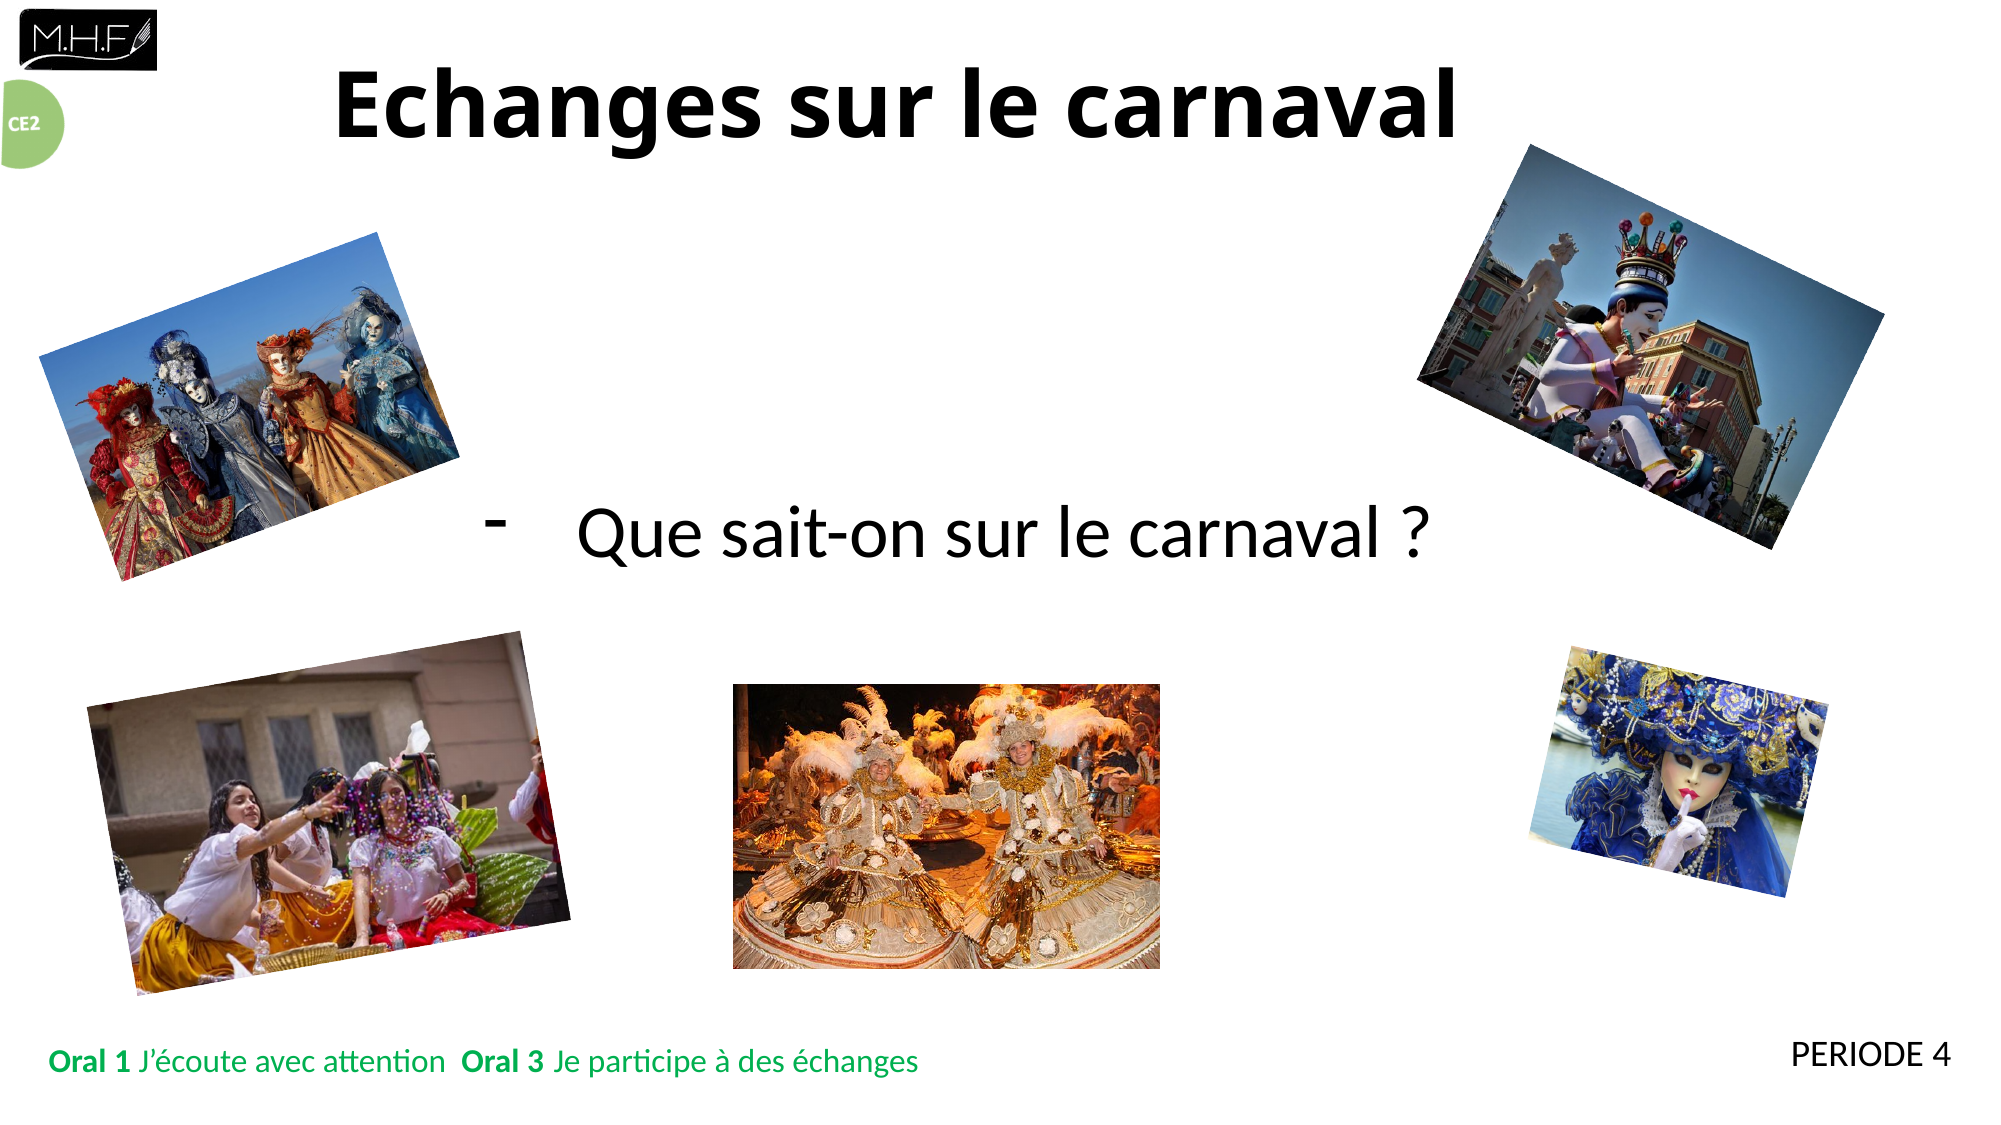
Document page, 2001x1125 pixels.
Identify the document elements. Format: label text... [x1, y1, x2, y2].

picture [1417, 144, 1884, 549]
picture [0, 7, 157, 207]
text_box PERIODE 4 [1362, 1021, 1967, 1082]
picture [1528, 646, 1828, 897]
picture [39, 232, 459, 581]
picture [87, 631, 570, 995]
title Echanges sur le carnaval [316, 0, 1863, 218]
text_box Oral 1 J’écoute avec attention Oral 3 Je participe à des échanges [33, 1023, 1034, 1088]
text_box Que sait-on sur le carnaval ? [468, 475, 1506, 581]
picture [733, 684, 1160, 969]
